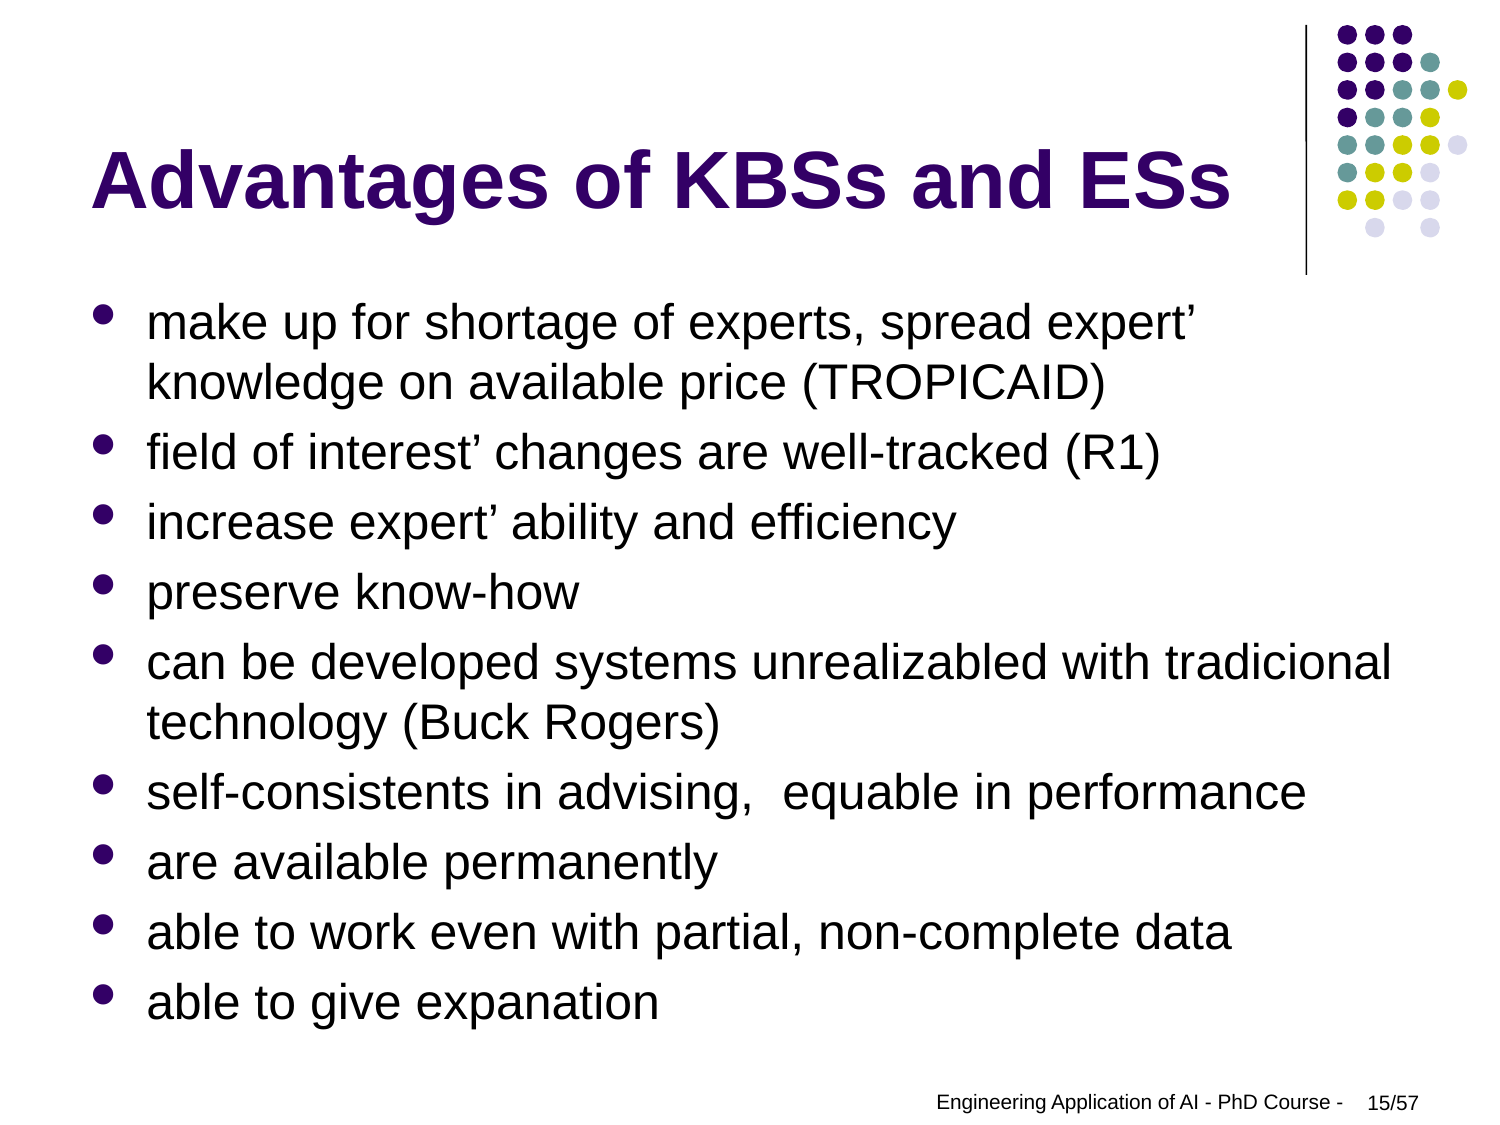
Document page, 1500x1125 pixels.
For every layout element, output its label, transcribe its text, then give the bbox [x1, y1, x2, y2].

list make up for shortage of experts, spread expert’ knowledge on available price (TROPICAID) field of interest’ changes are well-tracked (R1) increase expert’ ability and efficiency preserve know-how can be developed systems unrealizabled with tradicional technology (Buck Rogers) self-consistents in advising, equable in performance are available permanently able to work even with partial, non-complete data able to give expanation [74, 281, 1426, 1006]
footer Engineering Application of AI - PhD Course - [855, 1080, 1365, 1125]
slide_number 15/57 [1352, 1082, 1448, 1125]
title Advantages of KBSs and ESs [74, 19, 1313, 233]
